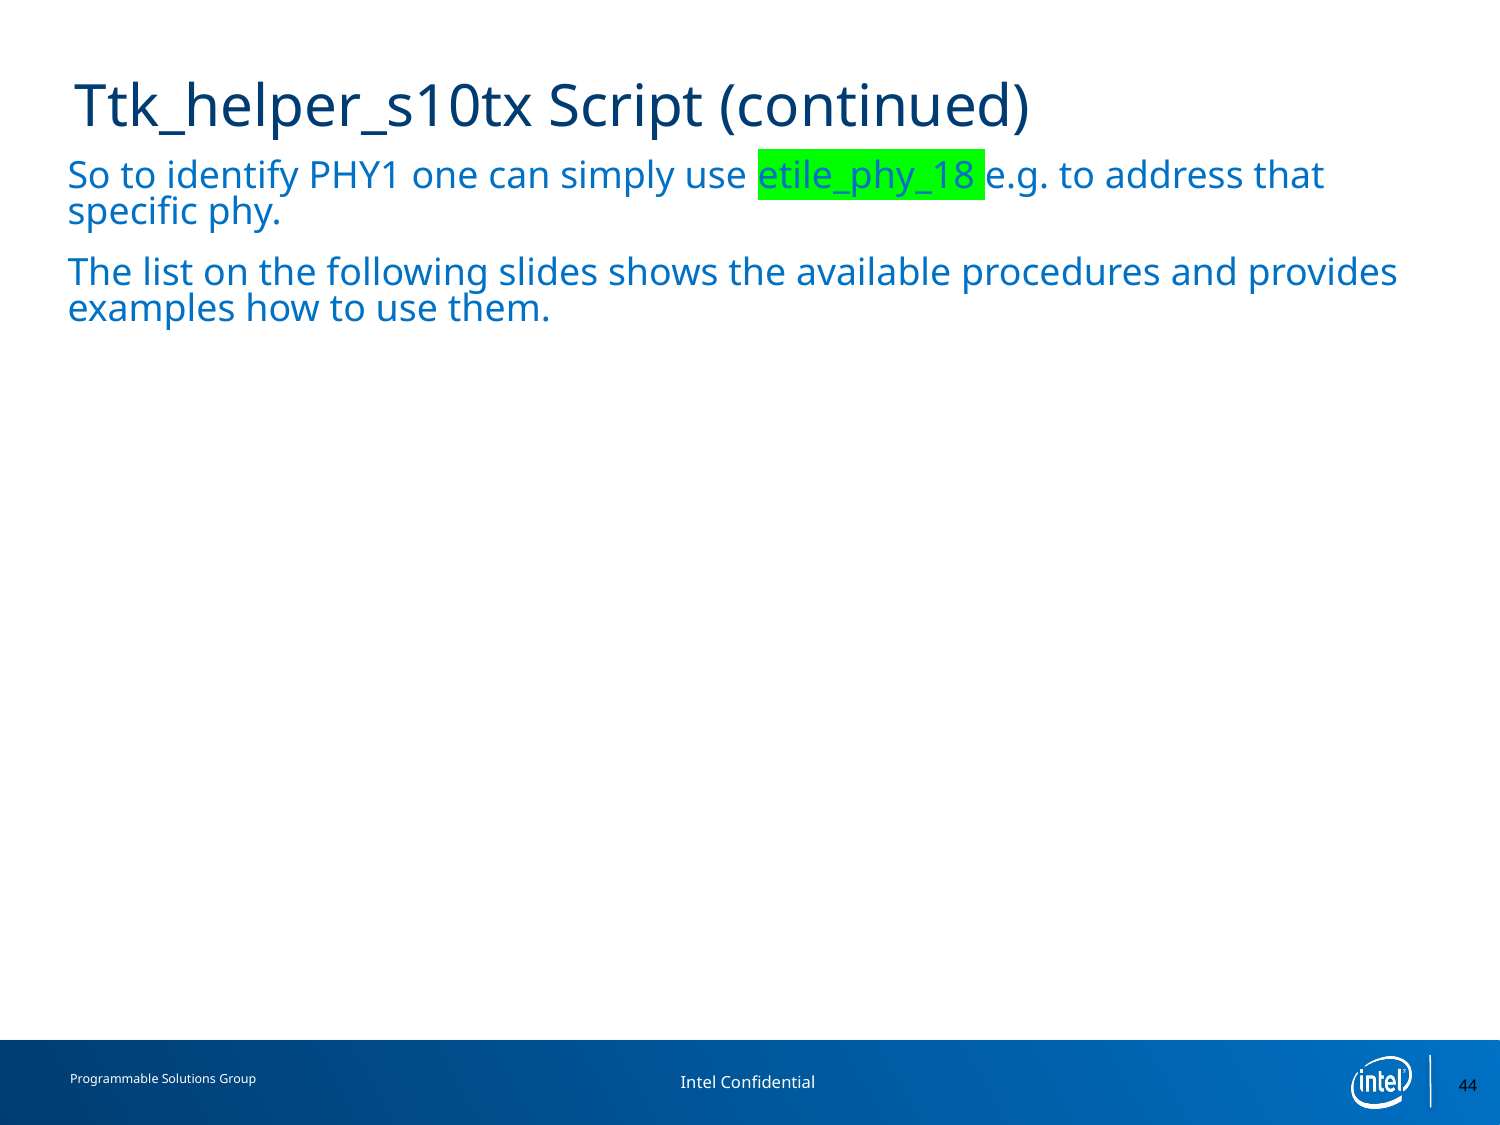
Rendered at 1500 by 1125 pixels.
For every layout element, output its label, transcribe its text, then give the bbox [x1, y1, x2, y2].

title Ttk_helper_s10tx Script (continued) [74, 67, 1425, 159]
list So to identify PHY1 one can simply use etile_phy_18 e.g. to address that specific phy. The list on the following slides shows the available procedures and provides examples how to use them. [67, 159, 1463, 1033]
slide_number 44 [1127, 1055, 1478, 1116]
